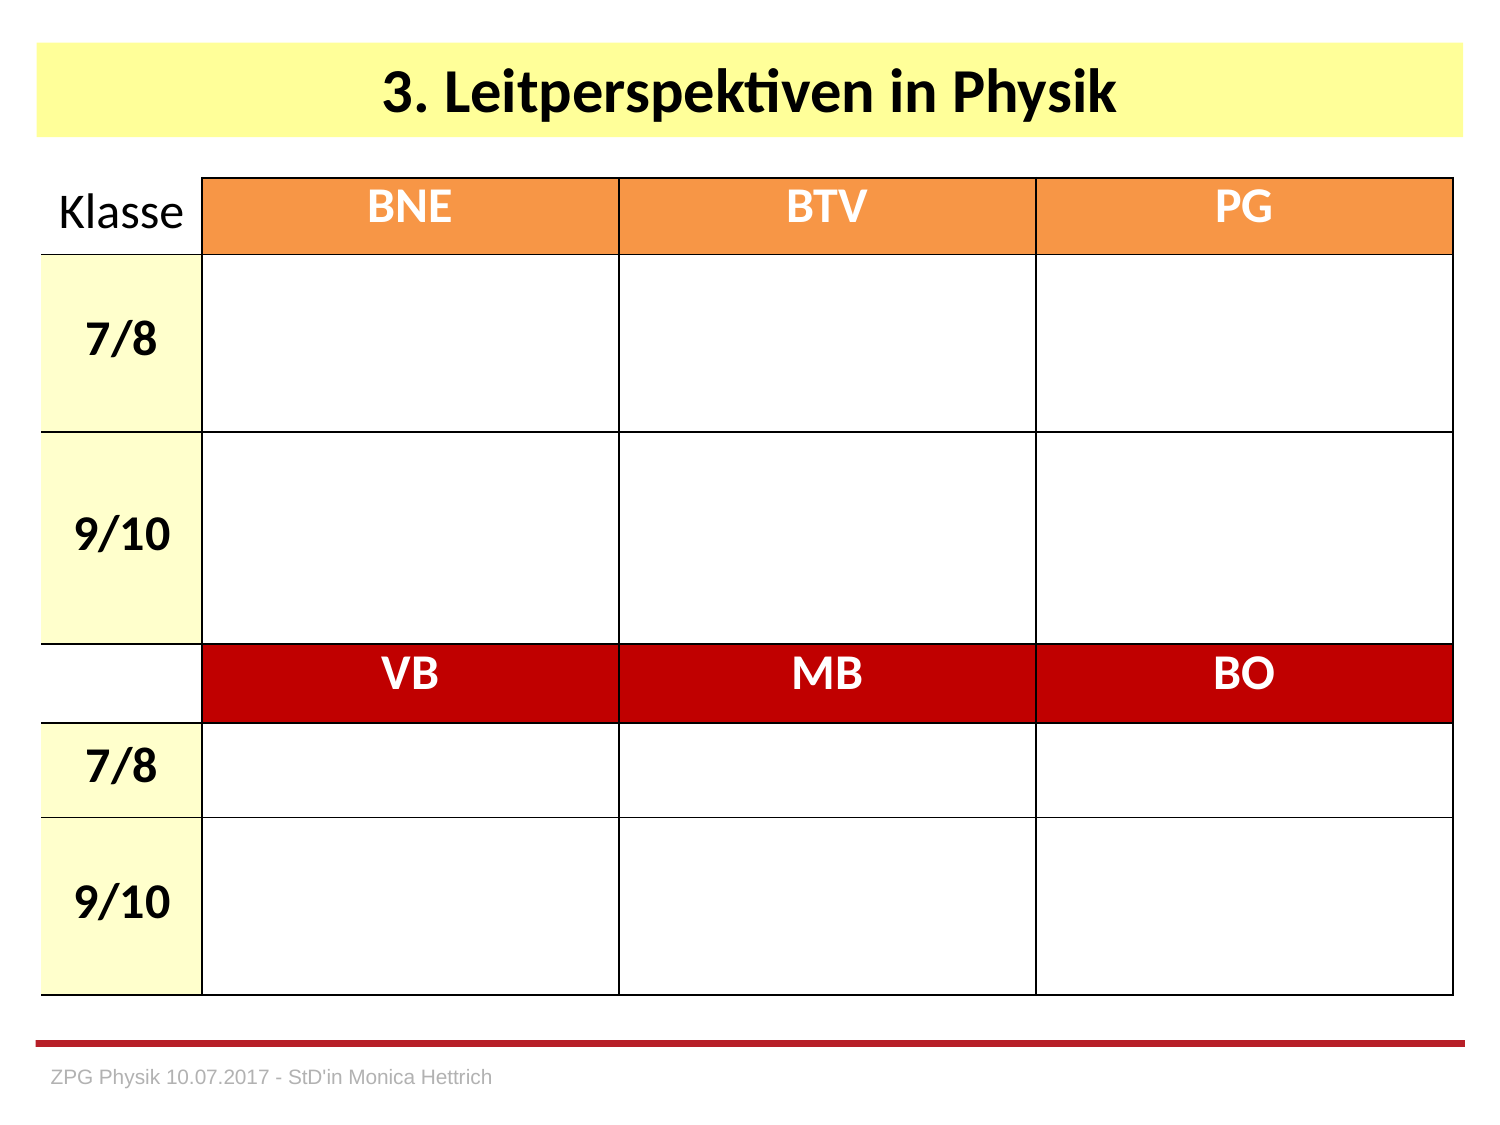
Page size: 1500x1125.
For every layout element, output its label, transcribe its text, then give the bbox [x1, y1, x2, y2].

table_cell [620, 818, 1035, 994]
table_cell VB [203, 645, 618, 722]
table_header Klasse [41, 178, 201, 254]
table_cell [1037, 724, 1452, 817]
table_cell [620, 255, 1035, 431]
table_cell 9/10 [41, 433, 201, 643]
table_cell [203, 255, 618, 431]
table_cell [620, 724, 1035, 817]
table_cell [203, 818, 618, 994]
table_header PG [1037, 179, 1452, 254]
table_cell [620, 433, 1035, 643]
footer ZPG Physik 10.07.2017 - StD'in Monica Hettrich [35, 1045, 768, 1106]
table_cell [1037, 818, 1452, 994]
table_cell [41, 645, 201, 722]
table_cell 7/8 [41, 724, 201, 817]
table_cell 7/8 [41, 255, 201, 431]
title 3. Leitperspektiven in Physik [41, 42, 1459, 149]
table_cell [1037, 255, 1452, 431]
table_cell MB [620, 645, 1035, 722]
table_cell BO [1037, 645, 1452, 722]
table_cell [203, 433, 618, 643]
table_cell 9/10 [41, 818, 201, 994]
table_cell [203, 724, 618, 817]
table_header BNE [203, 179, 618, 254]
table_header BTV [620, 179, 1035, 254]
table_cell [1037, 433, 1452, 643]
